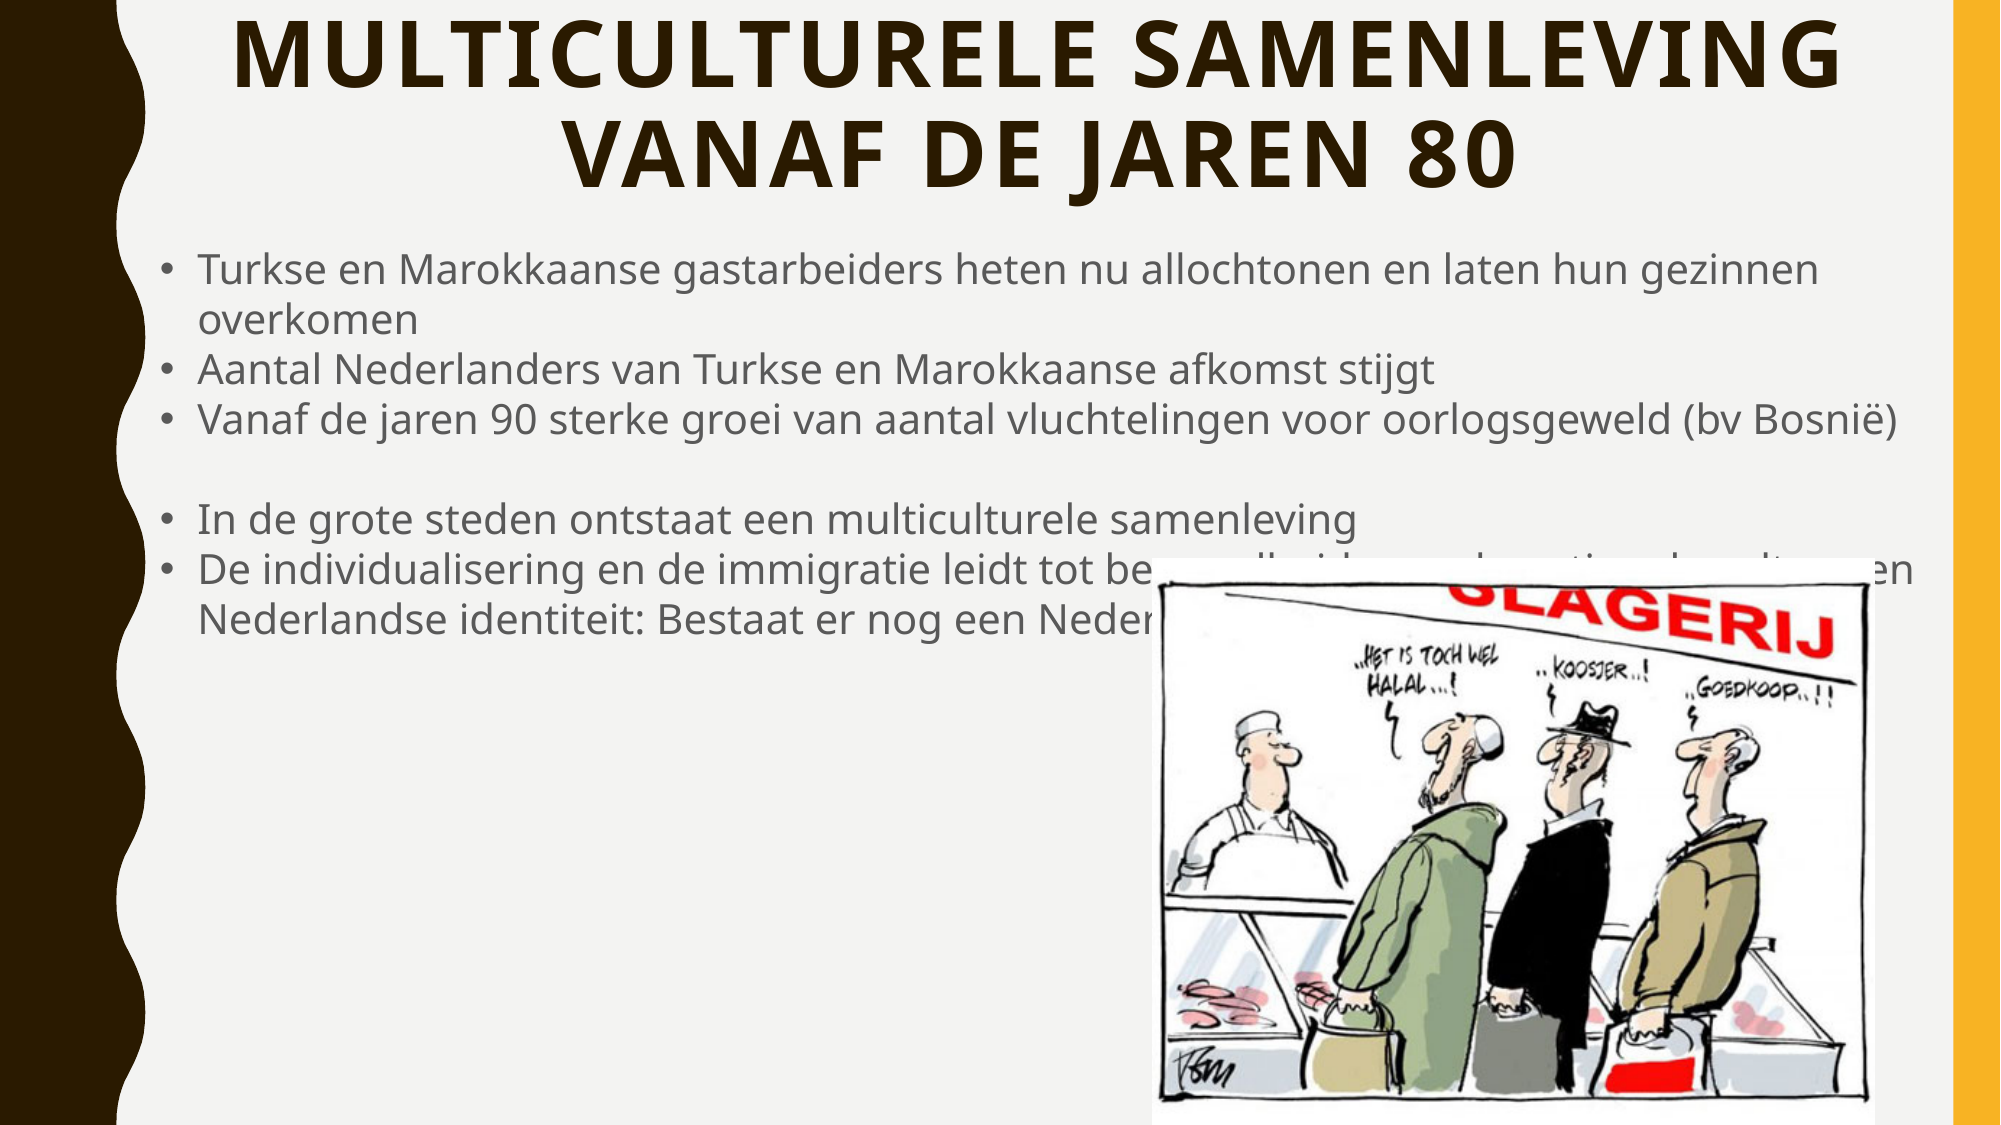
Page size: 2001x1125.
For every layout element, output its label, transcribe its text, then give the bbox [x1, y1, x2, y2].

list Turkse en Marokkaanse gastarbeiders heten nu allochtonen en laten hun gezinnen overkomen Aantal Nederlanders van Turkse en Marokkaanse afkomst stijgt Vanaf de jaren 90 sterke groei van aantal vluchtelingen voor oorlogsgeweld (bv Bosnië) In de grote steden ontstaat een multiculturele samenleving De individualisering en de immigratie leidt tot bezorgdheid over de nationale cultuur en Nederlandse identiteit: Bestaat er nog een Nederlandse cultuur? [144, 235, 1952, 1125]
picture [1152, 558, 1875, 1125]
title MULTICULTURELE SAMENLEVING VANAF DE JAREN 80 [205, 0, 1875, 235]
